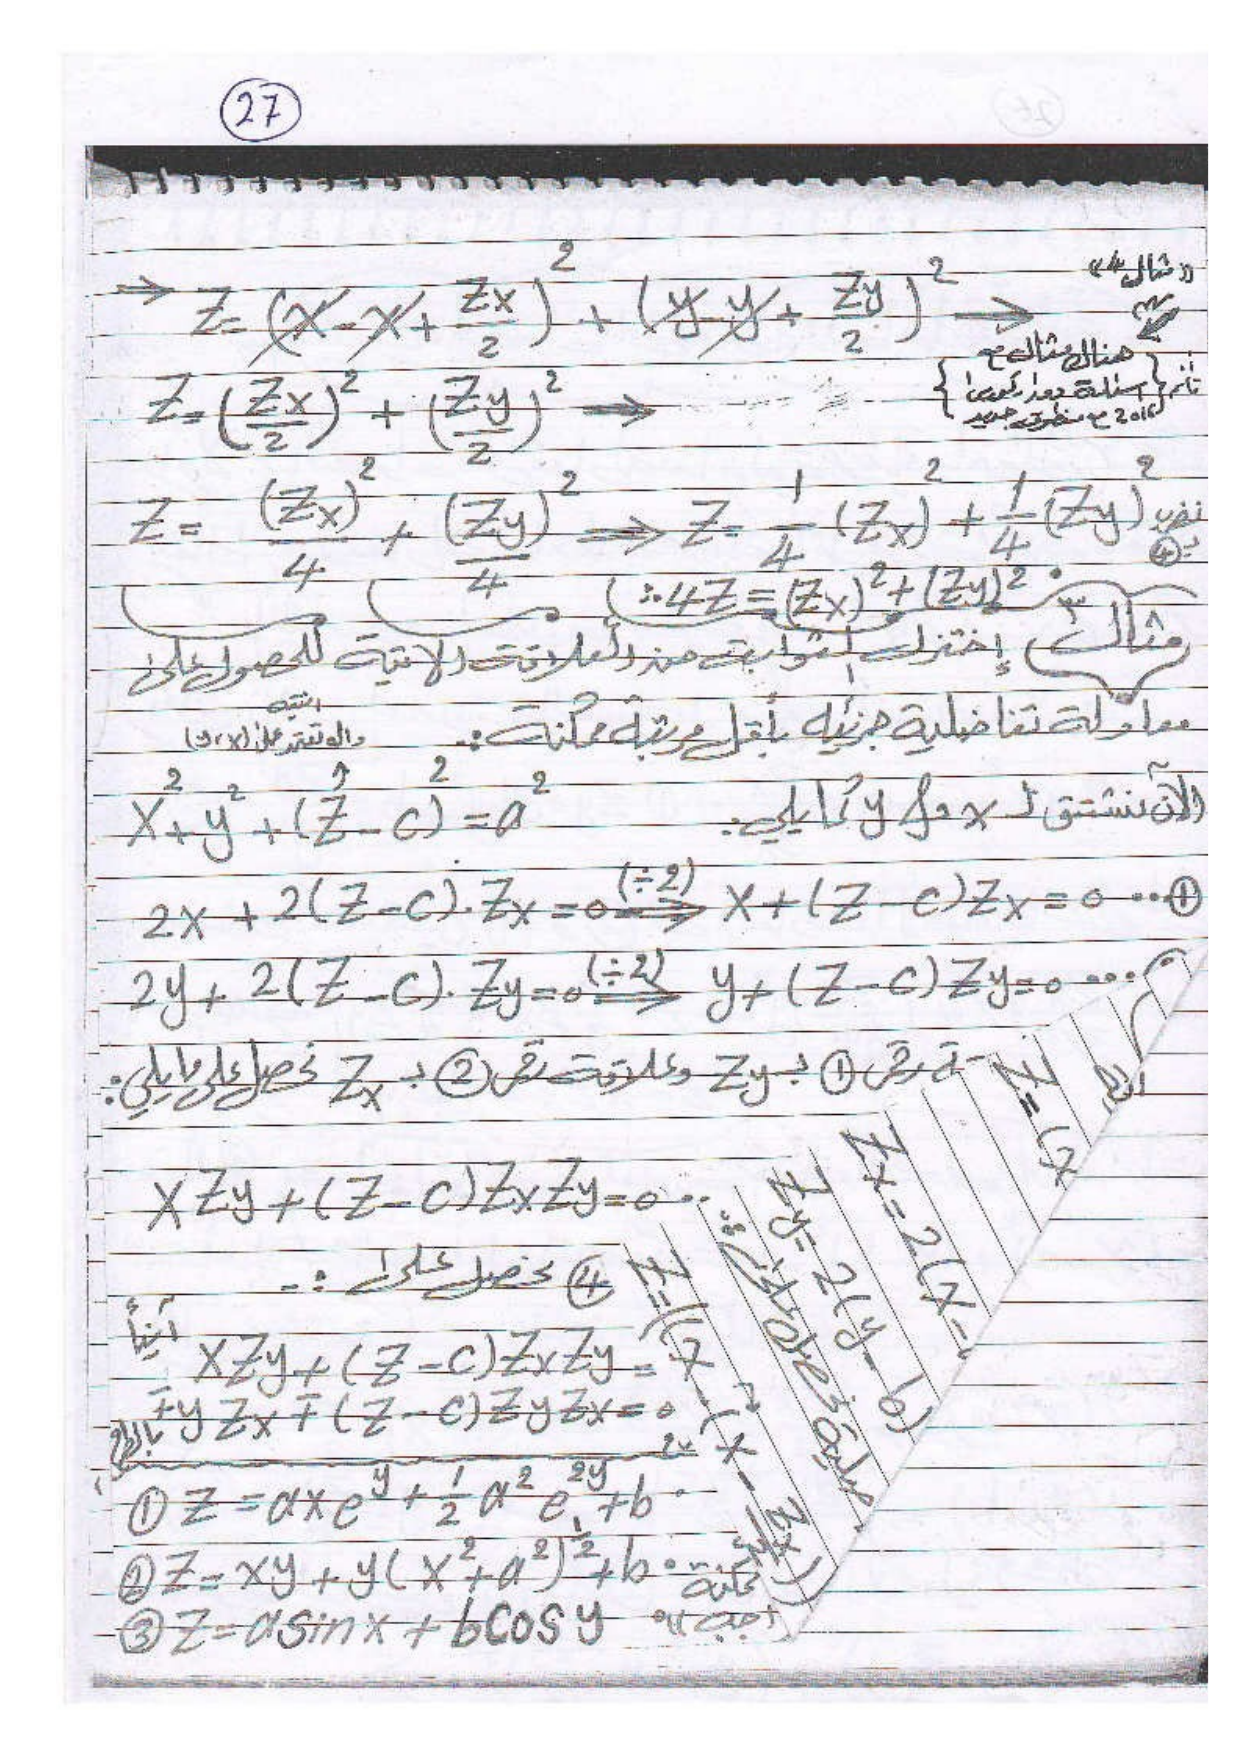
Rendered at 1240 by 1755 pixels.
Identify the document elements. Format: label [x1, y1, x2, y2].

text_box [56, 44, 1209, 1710]
